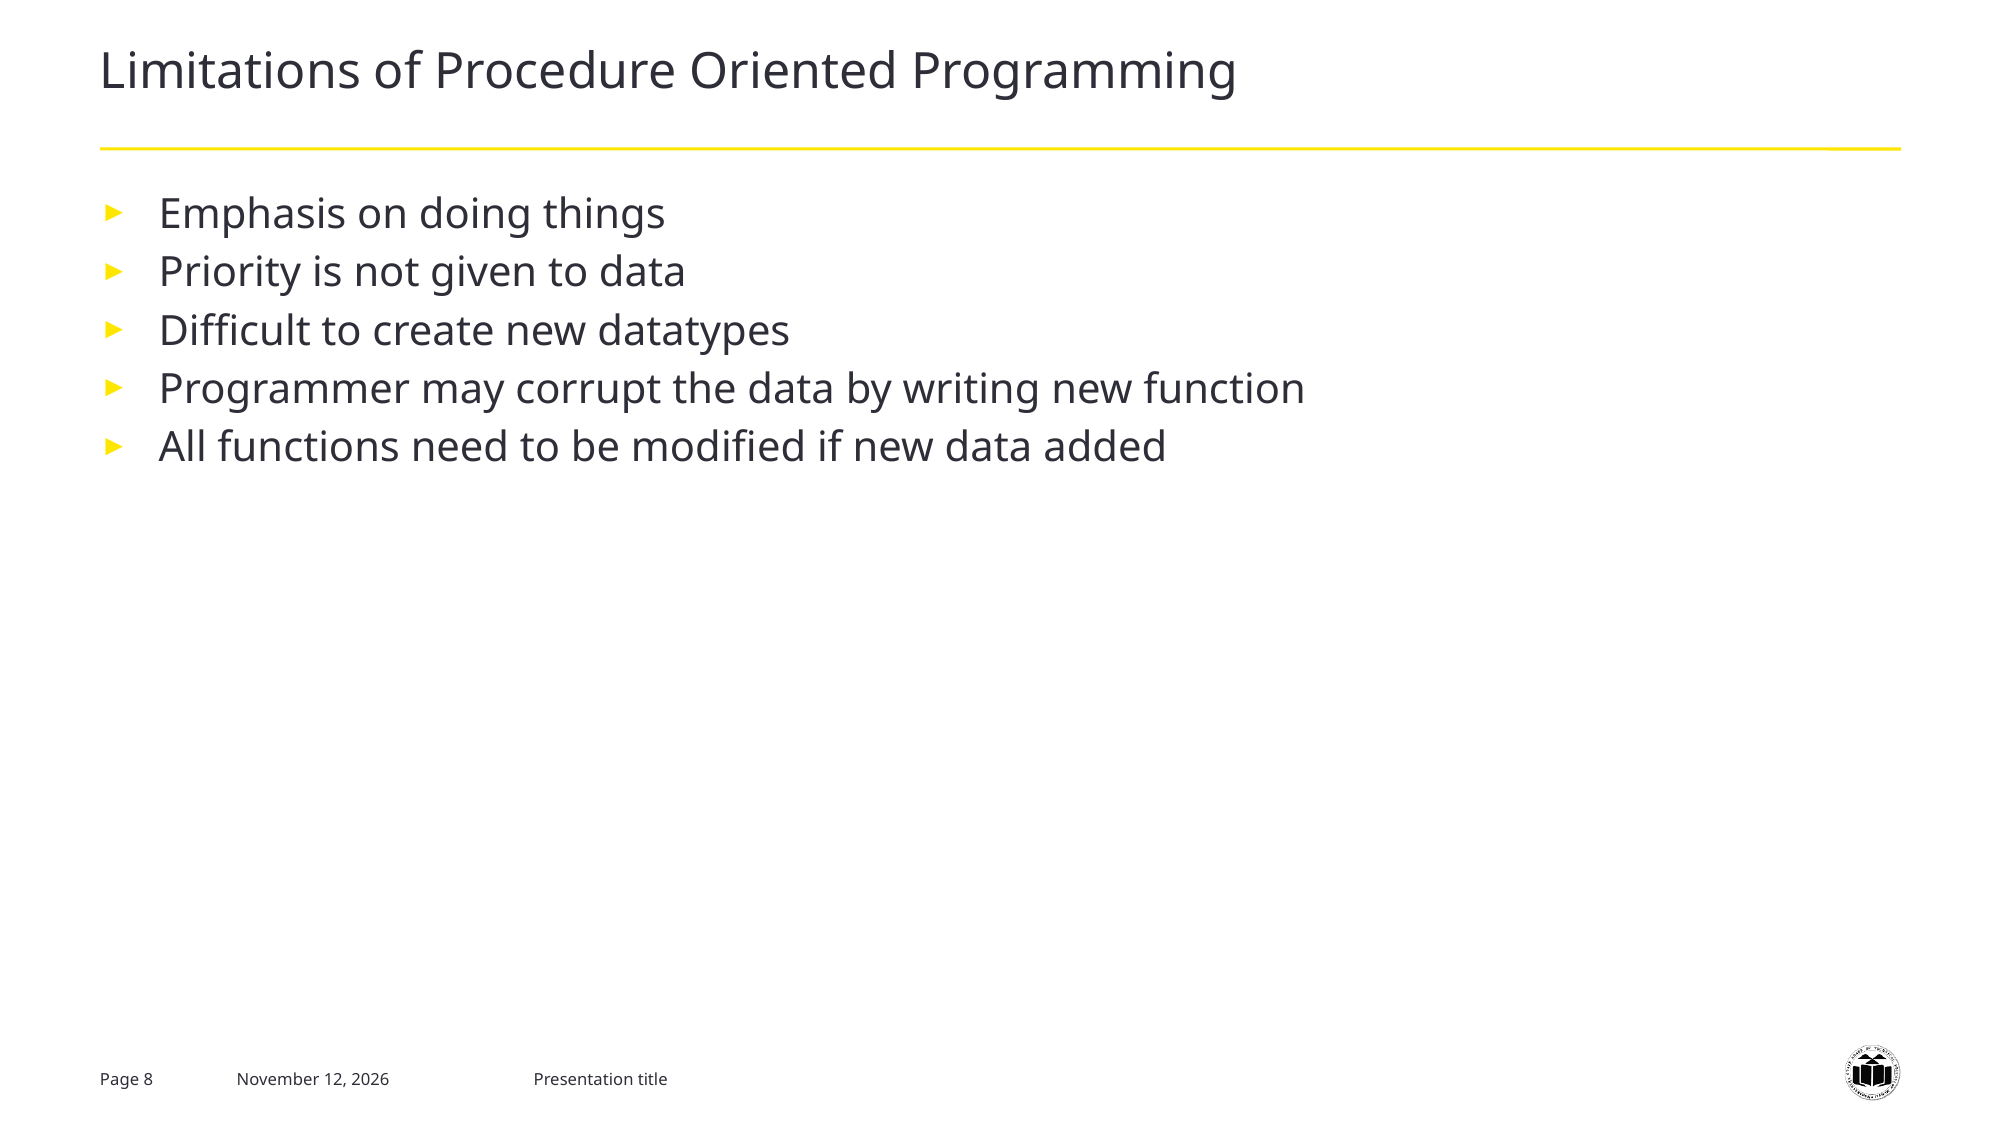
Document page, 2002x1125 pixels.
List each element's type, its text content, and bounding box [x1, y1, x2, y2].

list Emphasis on doing things Priority is not given to data Difficult to create new datatypes Programmer may corrupt the data by writing new function All functions need to be modified if new data added [100, 186, 1901, 999]
picture [1839, 1039, 1905, 1105]
title Limitations of Procedure Oriented Programming [100, 48, 1901, 146]
